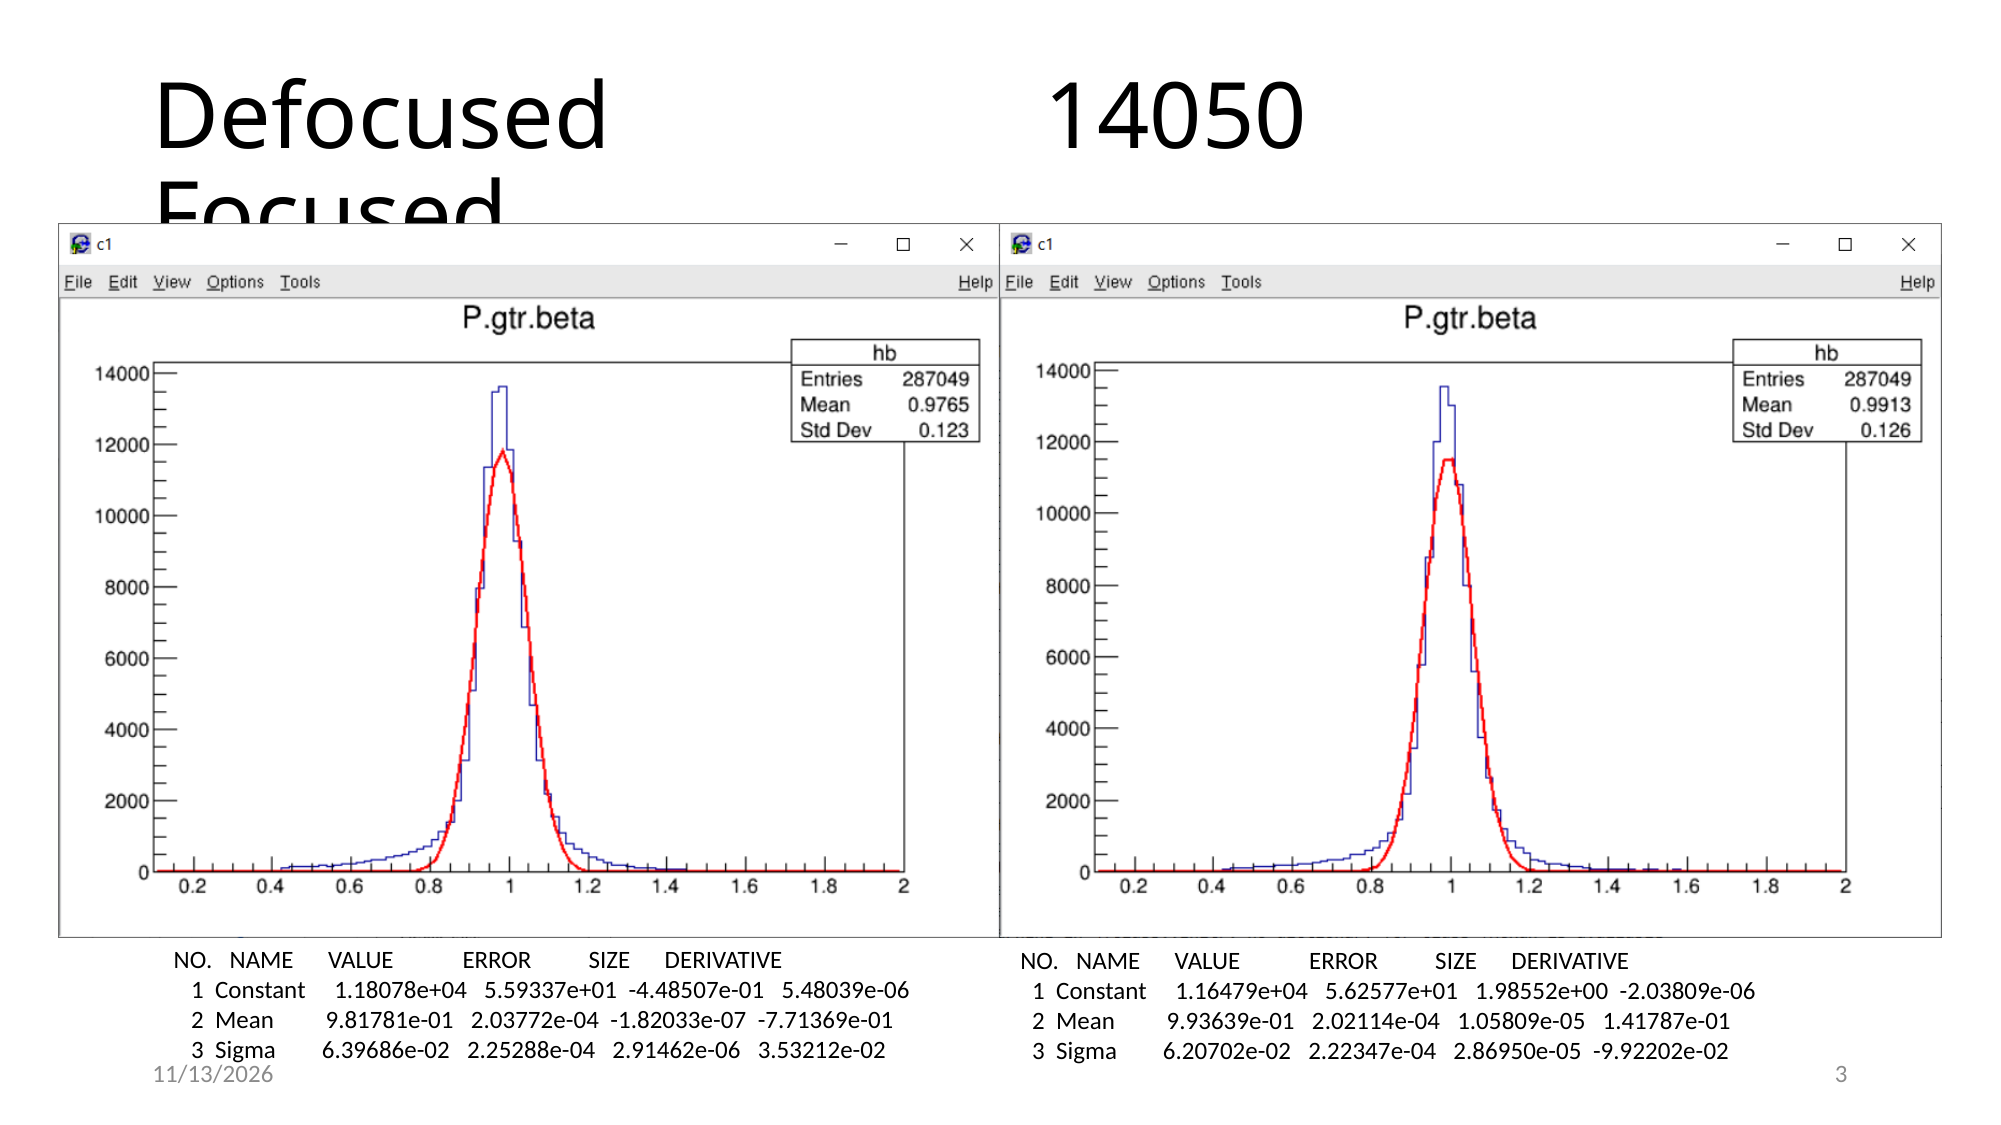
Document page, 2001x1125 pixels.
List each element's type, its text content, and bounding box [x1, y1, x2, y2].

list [58, 223, 999, 938]
text_box NO. NAME VALUE ERROR SIZE DERIVATIVE 1 Constant 1.18078e+04 5.59337e+01 -4.48507e-01 5.48039e-06 2 Mean 9.81781e-01 2.03772e-04 -1.82033e-07 -7.71369e-01 3 Sigma 6.39686e-02 2.25288e-04 2.91462e-06 3.53212e-02 [159, 938, 999, 1071]
title Defocused 14050 Focused [137, 59, 1863, 223]
slide_number 3 [1412, 1072, 1863, 1103]
text_box NO. NAME VALUE ERROR SIZE DERIVATIVE 1 Constant 1.16479e+04 5.62577e+01 1.98552e+00 -2.03809e-06 2 Mean 9.93639e-01 2.02114e-04 1.05809e-05 1.41787e-01 3 Sigma 6.20702e-02 2.22347e-04 2.86950e-05 -9.92202e-02 [999, 937, 2000, 1072]
picture [999, 223, 1942, 938]
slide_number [137, 1042, 588, 1103]
